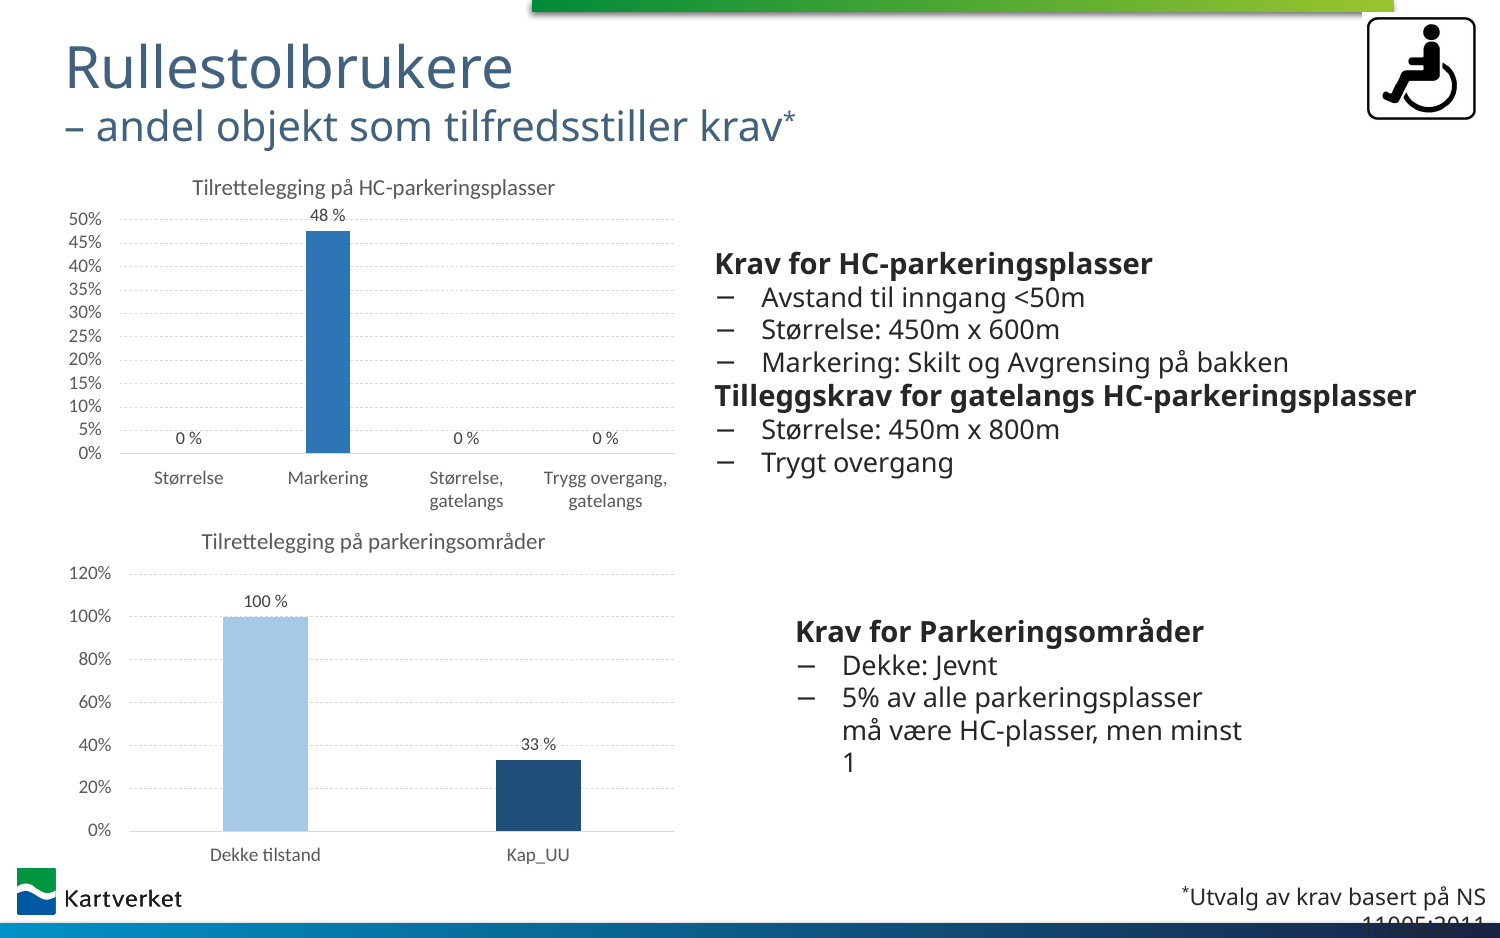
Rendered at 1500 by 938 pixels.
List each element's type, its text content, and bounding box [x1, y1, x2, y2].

text_box Krav for HC-parkeringsplasser Avstand til inngang <50m Størrelse: 450m x 600m Markering: Skilt og Avgrensing på bakken Tilleggskrav for gatelangs HC-parkeringsplasser Størrelse: 450m x 800m Trygt overgang [699, 237, 1433, 485]
text_box Krav for Parkeringsområder Dekke: Jevnt 5% av alle parkeringsplasser må være HC-plasser, men minst 1 [780, 605, 1261, 786]
picture [1362, 12, 1481, 126]
picture [62, 520, 686, 874]
picture [62, 166, 686, 519]
text_box *Utvalg av krav basert på NS 11005:2011 [1068, 873, 1500, 938]
text_box Rullestolbrukere – andel objekt som tilfredsstiller krav* [49, 25, 1431, 158]
